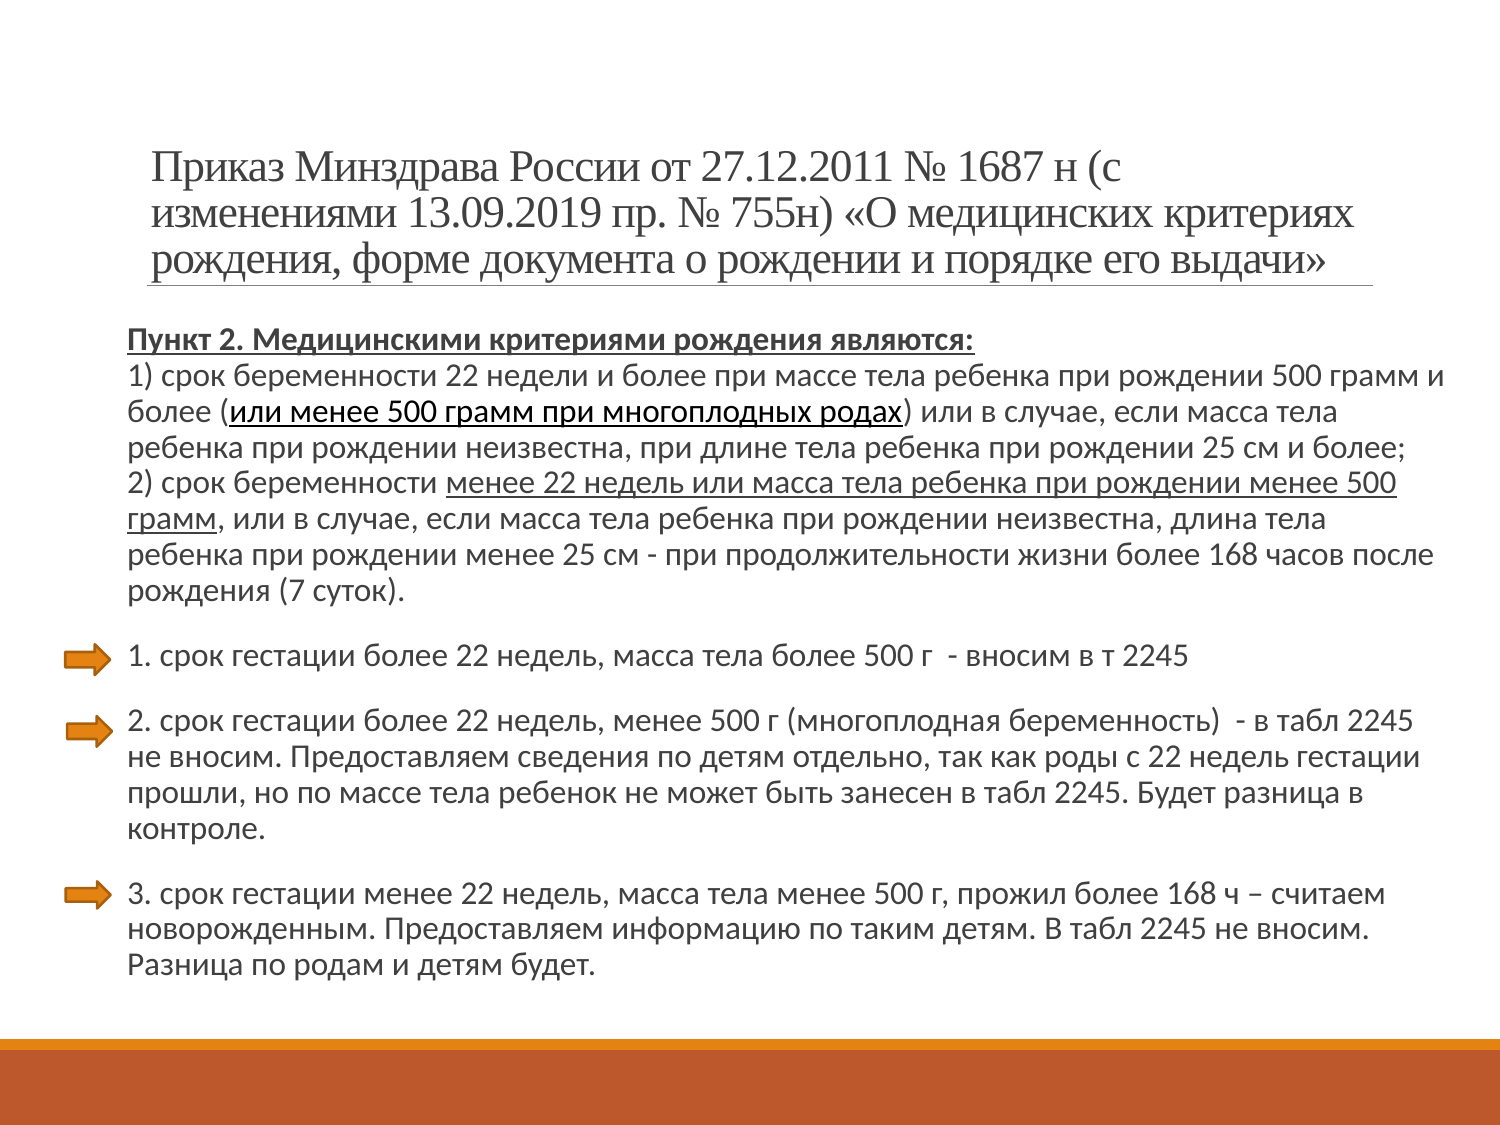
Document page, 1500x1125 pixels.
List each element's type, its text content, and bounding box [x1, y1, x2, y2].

text_box [64, 880, 112, 910]
title Приказ Минздрава России от 27.12.2011 № 1687 н (с изменениями 13.09.2019 пр. № 755н) «О медицинских критериях рождения, форме документа о рождении и порядке его выдачи» [135, 78, 1374, 291]
list Пункт 2. Медицинскими критериями рождения являются: 1) срок беременности 22 недели и более при массе тела ребенка при рождении 500 грамм и более (или менее 500 грамм при многоплодных родах) или в случае, если масса тела ребенка при рождении неизвестна, при длине тела ребенка при рождении 25 см и более; 2) срок беременности менее 22 недель или масса тела ребенка при рождении менее 500 грамм, или в случае, если масса тела ребенка при рождении неизвестна, длина тела ребенка при рождении менее 25 см - при продолжительности жизни более 168 часов после рождения (7 суток). 1. срок гестации более 22 недель, масса тела более 500 г - вносим в т 2245 2. срок гестации более 22 недель, менее 500 г (многоплодная беременность) - в табл 2245 не вносим. Предоставляем сведения по детям отдельно, так как роды с 22 недель гестации прошли, но по массе тела ребенок не может быть занесен в табл 2245. Будет разница в контроле. 3. срок гестации менее 22 недель, масса тела менее 500 г, прожил более 168 ч – считаем новорожденным. Предоставляем информацию по таким детям. В табл 2245 не вносим. Разница по родам и детям будет. [112, 314, 1447, 1005]
text_box [65, 714, 113, 748]
text_box [63, 643, 112, 677]
